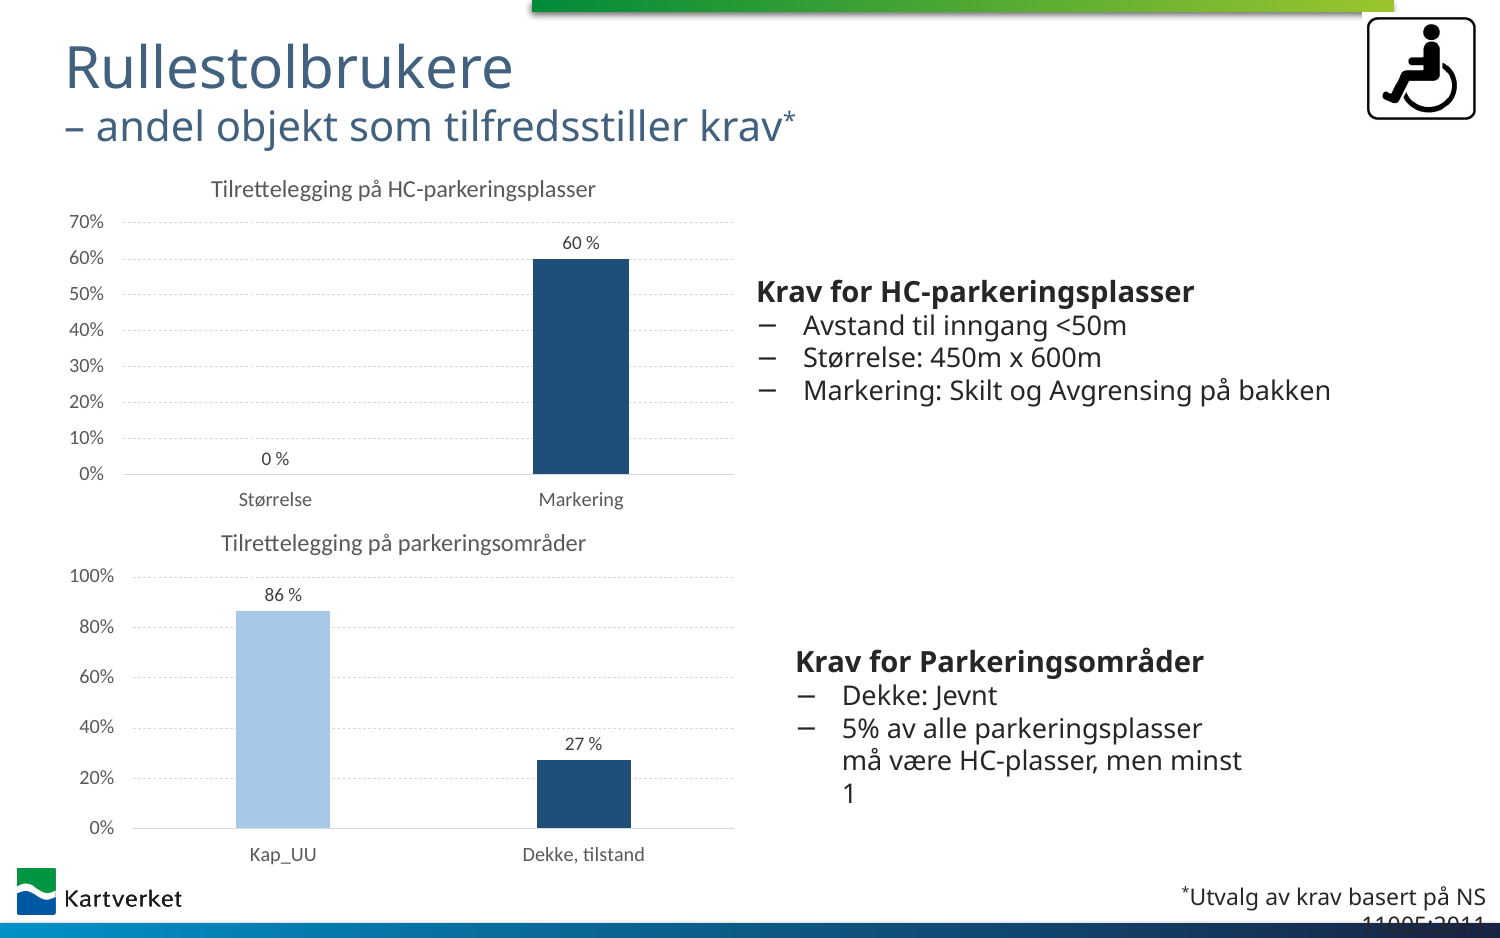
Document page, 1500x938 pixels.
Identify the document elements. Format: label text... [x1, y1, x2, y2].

picture [62, 520, 746, 874]
picture [62, 166, 746, 519]
text_box Krav for Parkeringsområder Dekke: Jevnt 5% av alle parkeringsplasser må være HC-plasser, men minst 1 [780, 636, 1261, 816]
text_box Krav for HC-parkeringsplasser Avstand til inngang <50m Størrelse: 450m x 600m Markering: Skilt og Avgrensing på bakken [750, 265, 1346, 413]
picture [1362, 12, 1481, 126]
text_box *Utvalg av krav basert på NS 11005:2011 [1068, 873, 1500, 938]
text_box Rullestolbrukere – andel objekt som tilfredsstiller krav* [49, 25, 1431, 158]
